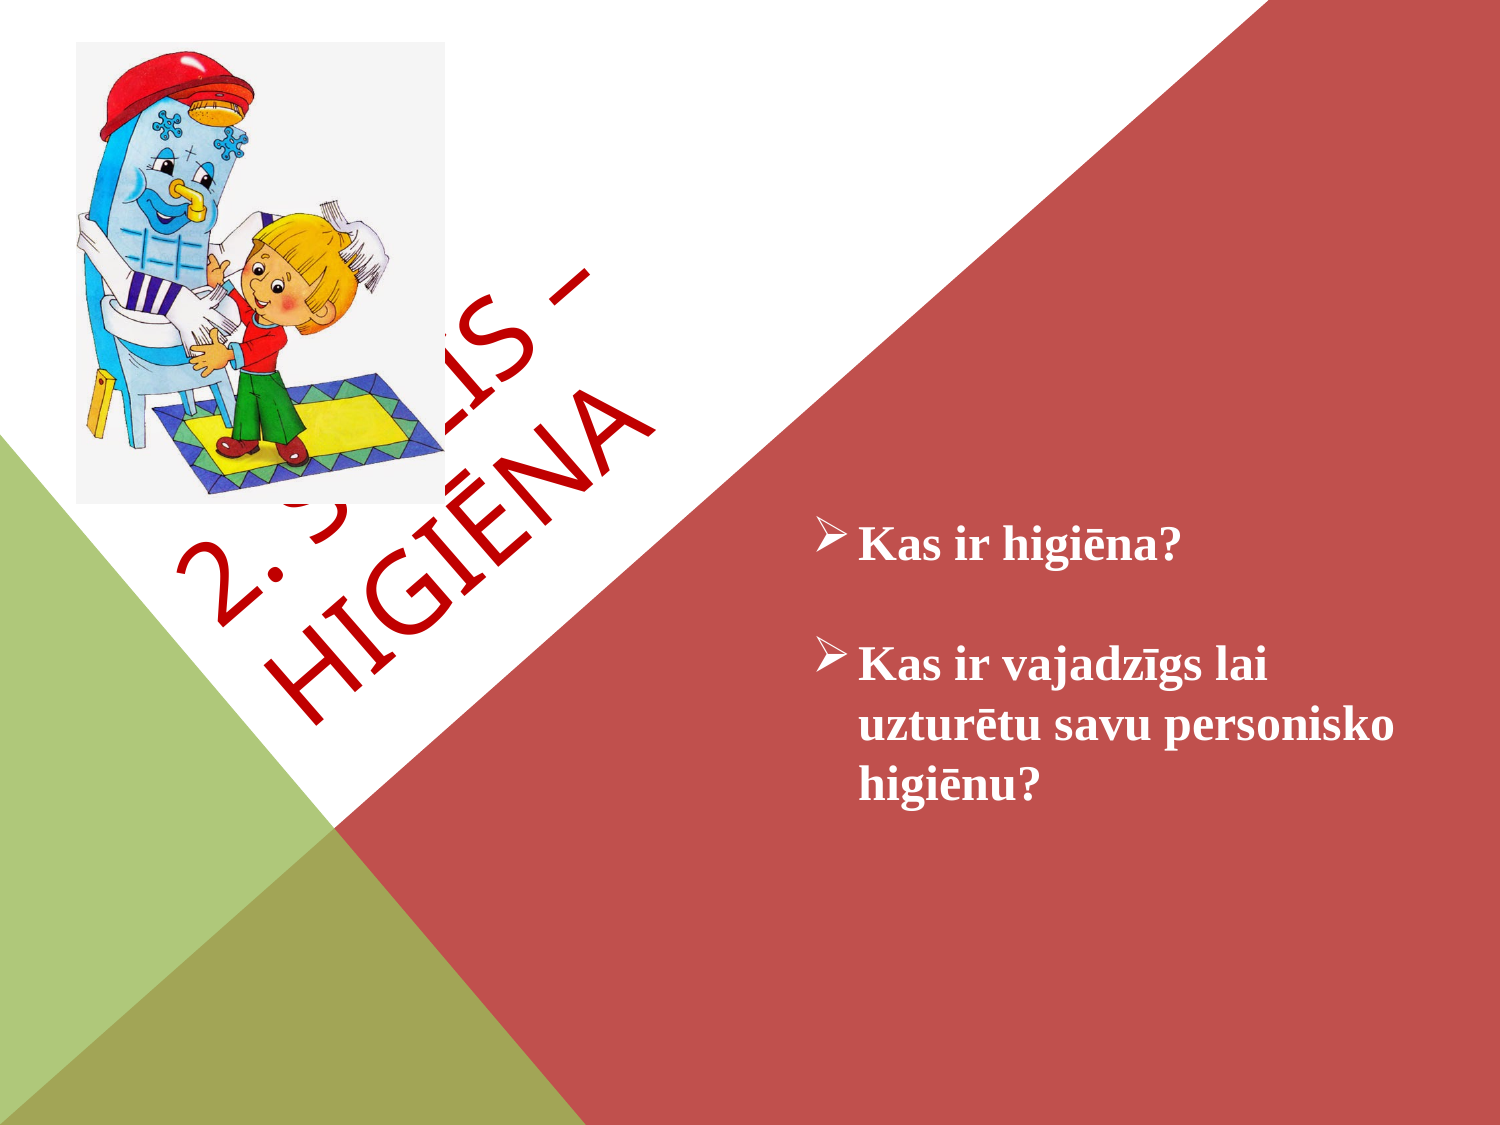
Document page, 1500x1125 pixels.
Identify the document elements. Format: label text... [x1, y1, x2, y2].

text_box Kas ir higiēna? Kas ir vajadzīgs lai uzturētu savu personisko higiēnu? [797, 503, 1471, 819]
title 2. Solis – higiēna [183, 0, 1085, 762]
picture [76, 42, 445, 504]
